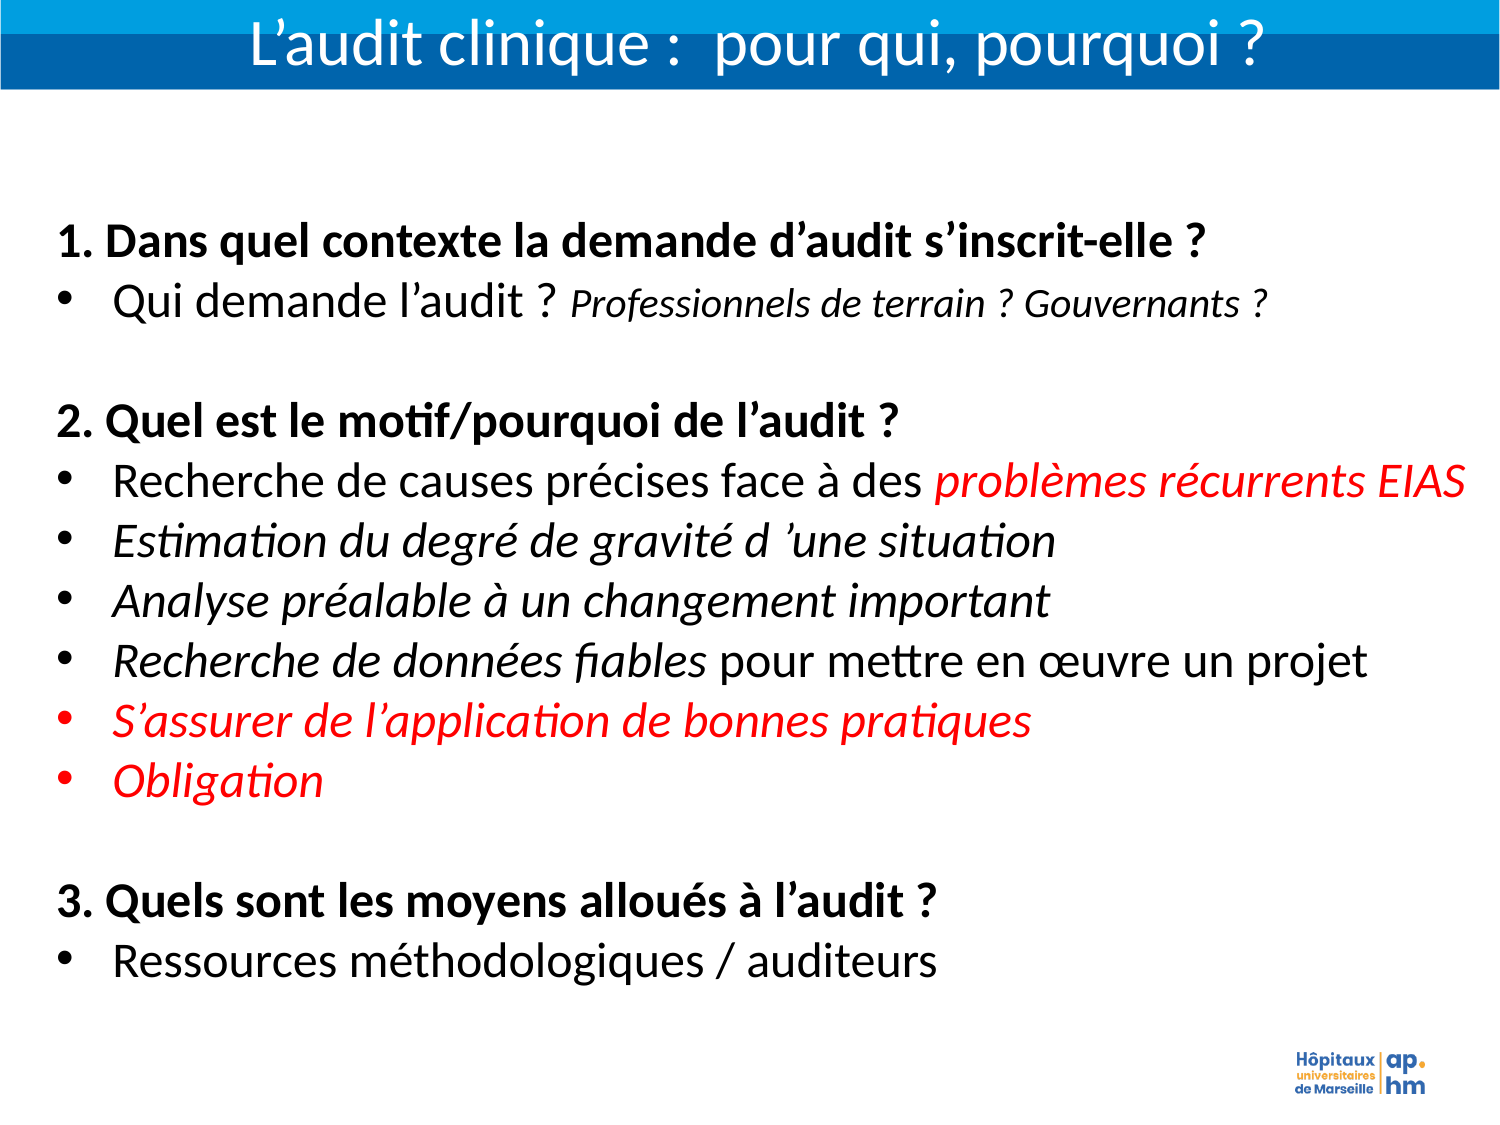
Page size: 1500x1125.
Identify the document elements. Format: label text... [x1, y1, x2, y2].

title L’audit clinique : pour qui, pourquoi ? [17, 0, 1500, 79]
text_box 1. Dans quel contexte la demande d’audit s’inscrit-elle ? Qui demande l’audit ? Professionnels de terrain ? Gouvernants ? 2. Quel est le motif/pourquoi de l’audit ? Recherche de causes précises face à des problèmes récurrents EIAS Estimation du degré de gravité d ’une situation Analyse préalable à un changement important Recherche de données fiables pour mettre en œuvre un projet S’assurer de l’application de bonnes pratiques Obligation 3. Quels sont les moyens alloués à l’audit ? Ressources méthodologiques / auditeurs [41, 140, 1495, 995]
picture [0, 35, 1500, 101]
picture [1295, 1052, 1425, 1094]
